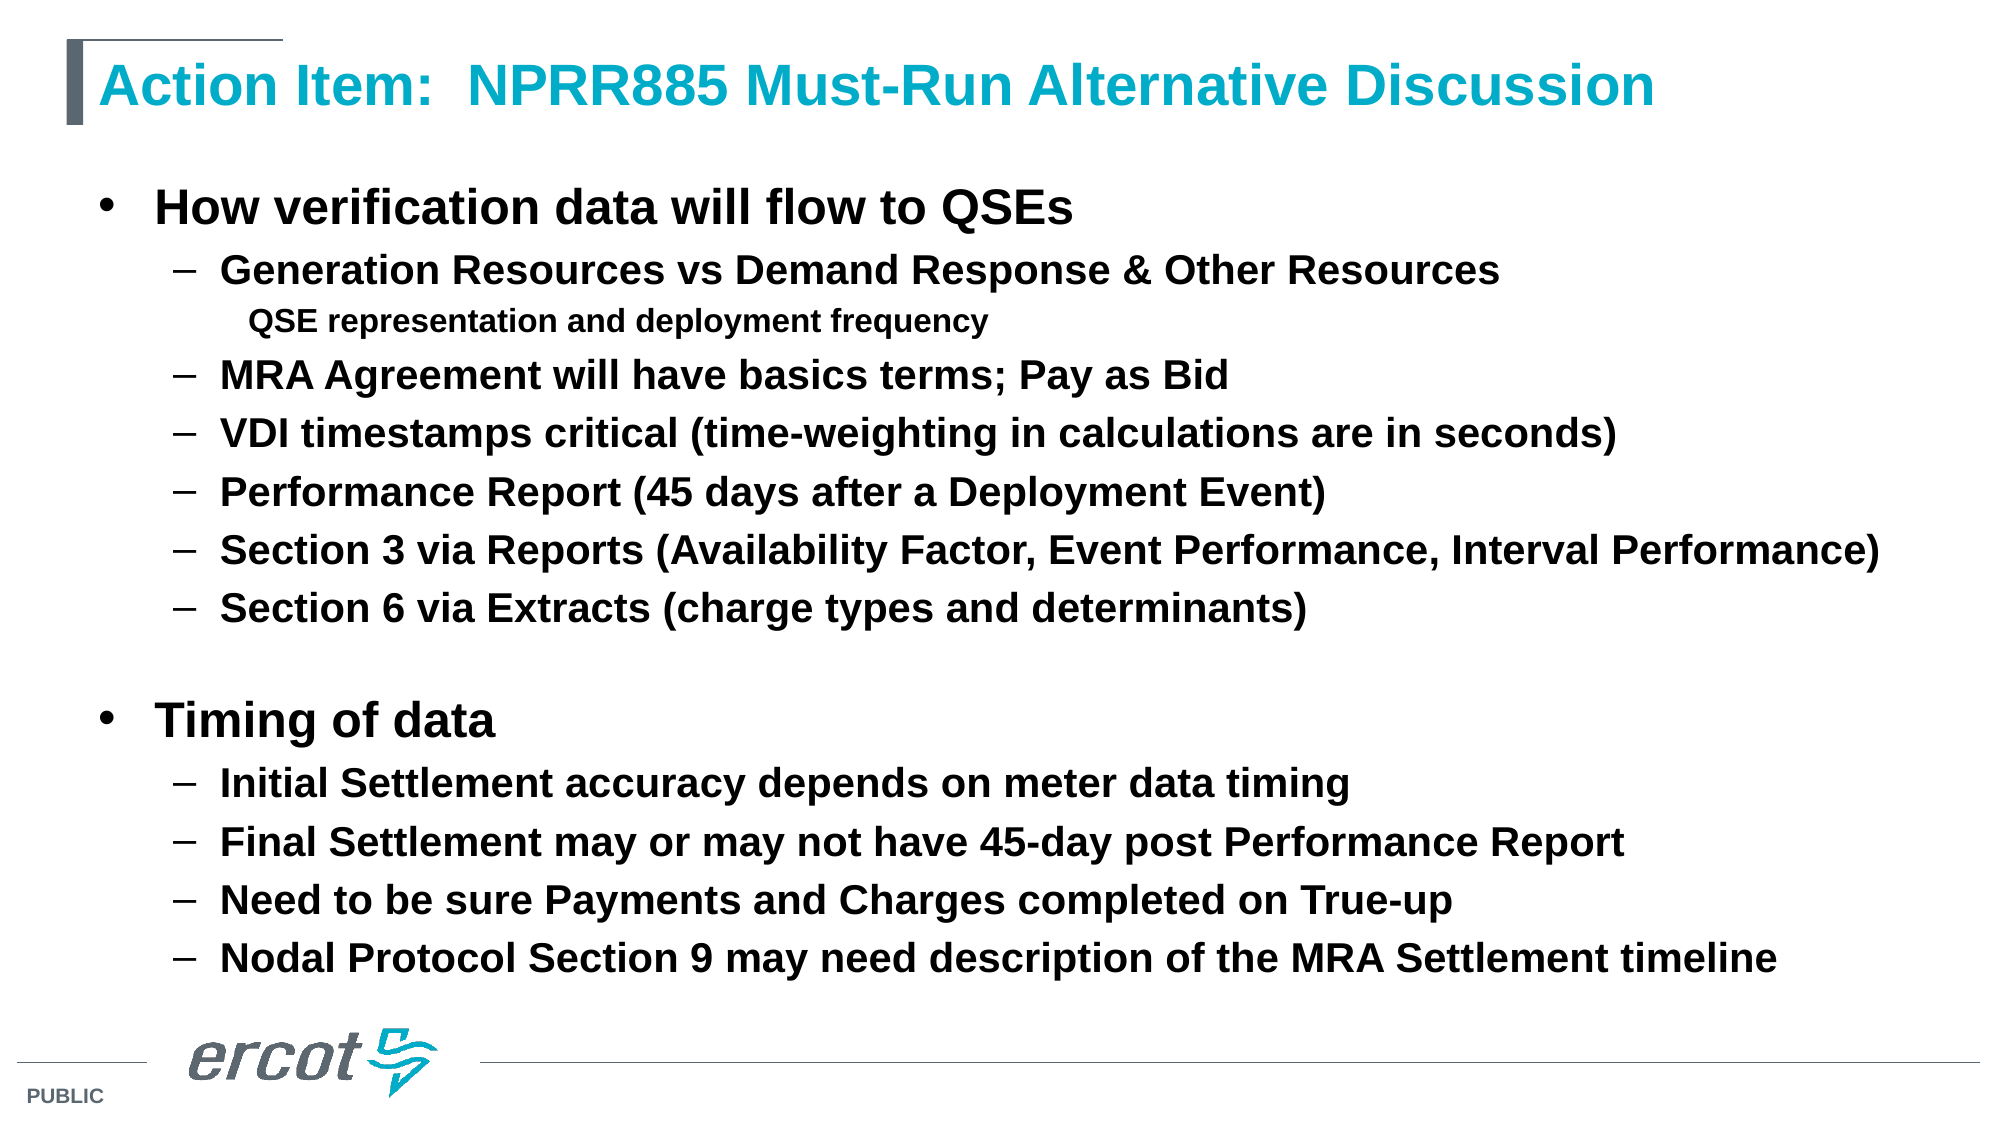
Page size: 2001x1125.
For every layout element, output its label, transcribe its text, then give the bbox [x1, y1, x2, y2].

picture [183, 1024, 442, 1100]
title Action Item: NPRR885 Must-Run Alternative Discussion [83, 39, 1934, 97]
list How verification data will flow to QSEs Generation Resources vs Demand Response & Other Resources QSE representation and deployment frequency MRA Agreement will have basics terms; Pay as Bid VDI timestamps critical (time-weighting in calculations are in seconds) Performance Report (45 days after a Deployment Event) Section 3 via Reports (Availability Factor, Event Performance, Interval Performance) Section 6 via Extracts (charge types and determinants) Timing of data Initial Settlement accuracy depends on meter data timing Final Settlement may or may not have 45-day post Performance Report Need to be sure Payments and Charges completed on True-up Nodal Protocol Section 9 may need description of the MRA Settlement timeline [83, 97, 1950, 965]
